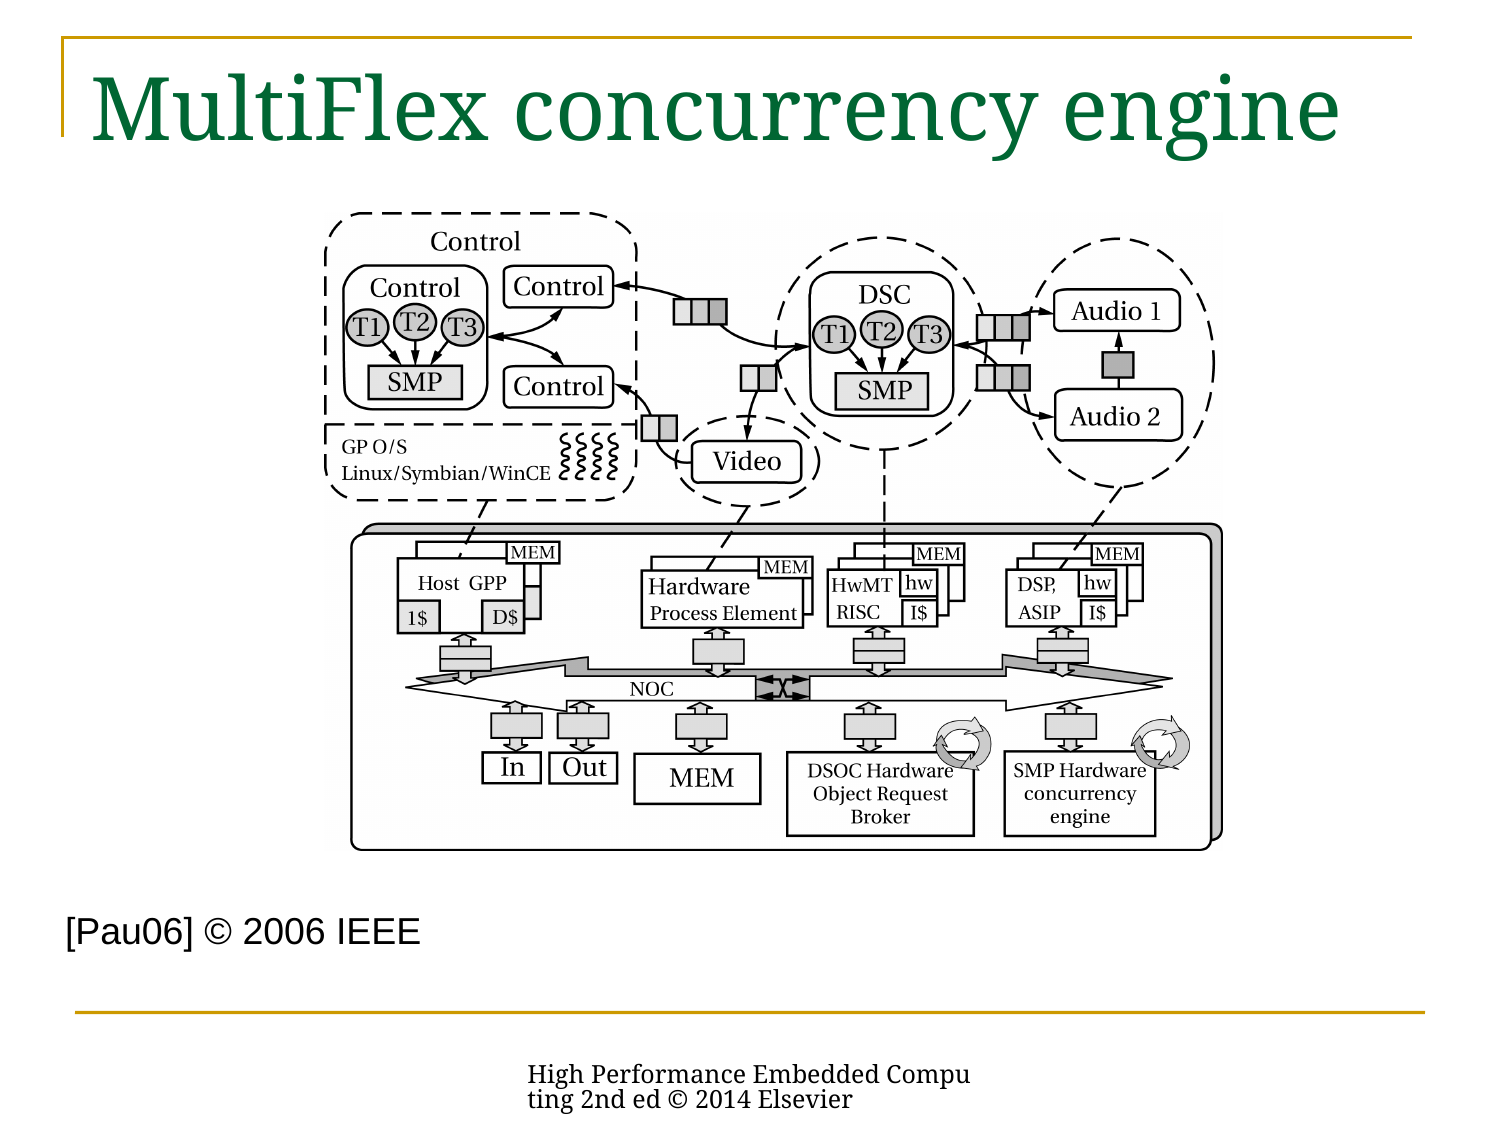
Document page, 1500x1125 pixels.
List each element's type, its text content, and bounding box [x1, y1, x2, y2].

text_box [Pau06] © 2006 IEEE [50, 899, 437, 960]
title MultiFlex concurrency engine [75, 45, 1425, 233]
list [324, 212, 1224, 851]
footer High Performance Embedded Computing 2nd ed © 2014 Elsevier [512, 1025, 988, 1100]
